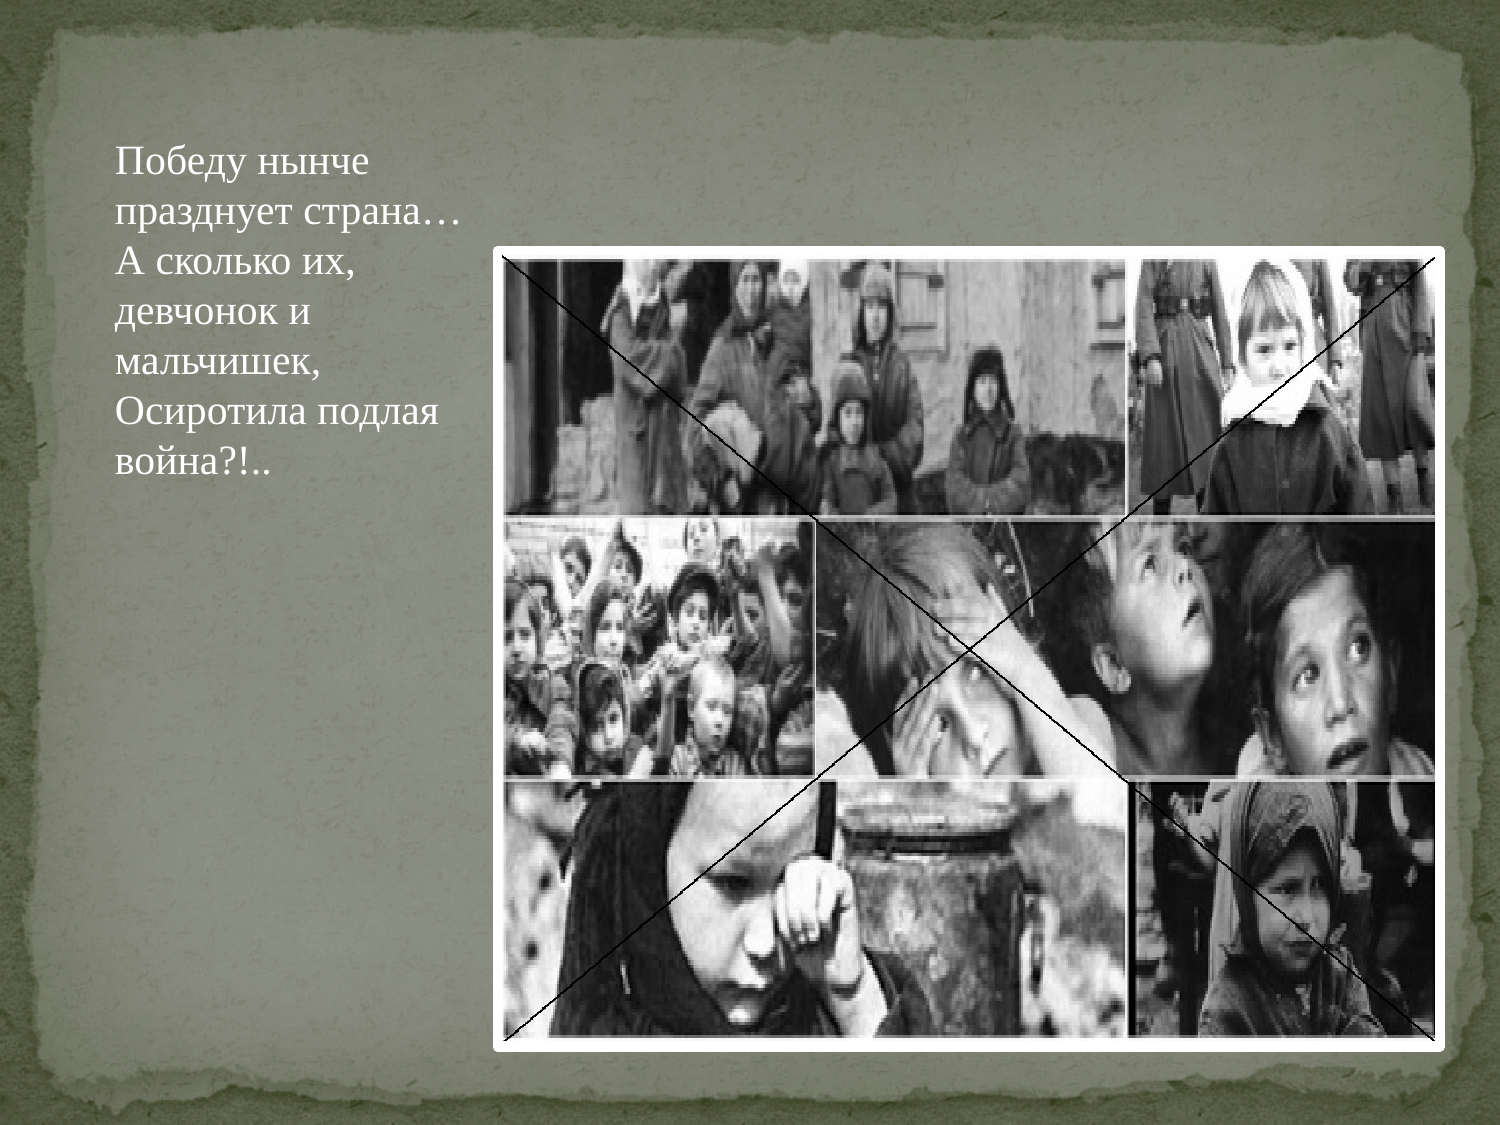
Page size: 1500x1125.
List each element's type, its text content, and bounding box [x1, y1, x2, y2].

picture [502, 255, 1435, 1042]
text_box Победу нынче празднует страна… А сколько их, девчонок и мальчишек, Осиротила подлая война?!.. [100, 125, 502, 491]
